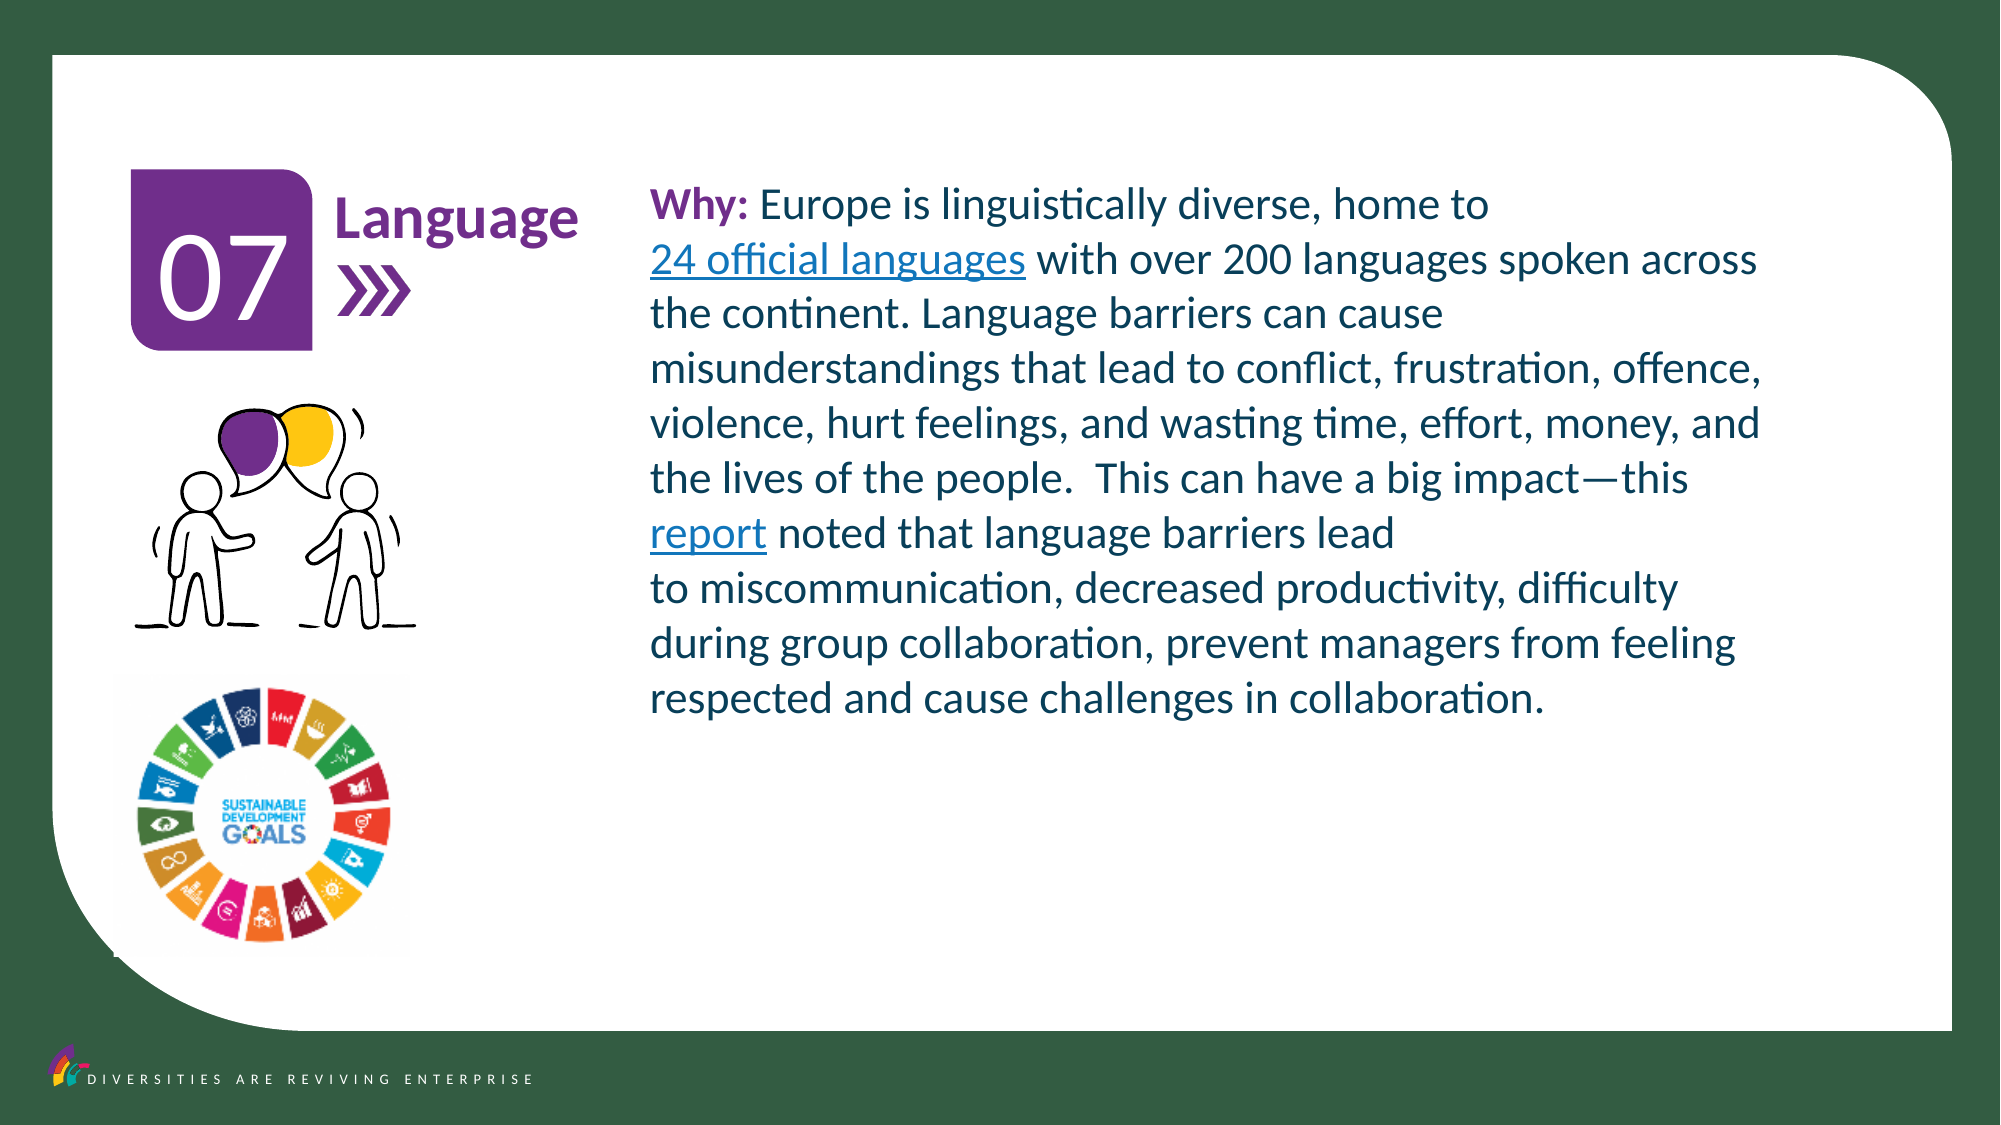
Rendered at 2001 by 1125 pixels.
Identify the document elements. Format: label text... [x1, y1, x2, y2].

picture [330, 247, 417, 334]
text_box [130, 179, 314, 352]
text_box Language [320, 178, 635, 356]
picture [113, 674, 410, 957]
text_box Why: Europe is linguistically diverse, home to 24 official languages with over 200 languages spoken across the continent. Language barriers can cause misunderstandings that lead to conflict, frustration, offence, violence, hurt feelings, and wasting time, effort, money, and the lives of the people. This can have a big impact—this report noted that language barriers lead to miscommunication, decreased productivity, difficulty during group collaboration, prevent managers from feeling respected and cause challenges in collaboration. [635, 165, 1811, 363]
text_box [134, 403, 417, 630]
text_box 07 [124, 165, 306, 323]
